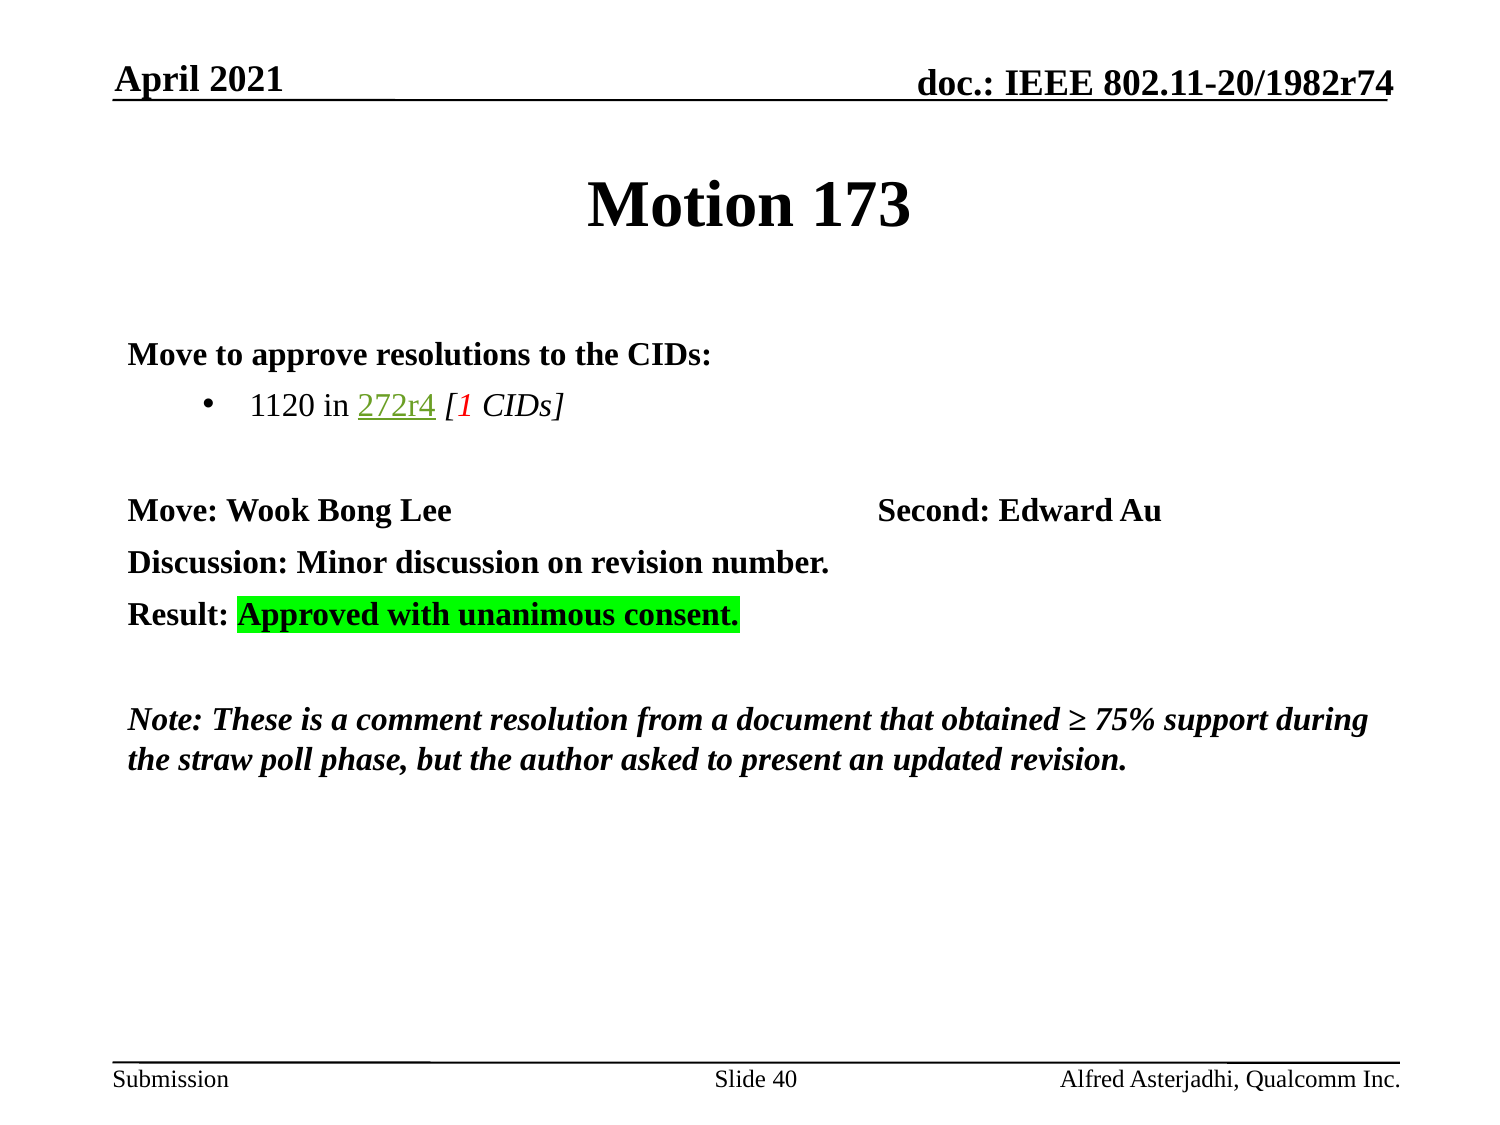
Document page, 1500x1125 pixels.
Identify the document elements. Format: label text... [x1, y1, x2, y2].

slide_number Slide 40 [712, 1061, 800, 1123]
title Motion 173 [112, 112, 1388, 288]
list Move to approve resolutions to the CIDs: 1120 in 272r4 [1 CIDs] Move: Wook Bong Lee Second: Edward Au Discussion: Minor discussion on revision number. Result: Approved with unanimous consent. Note: These is a comment resolution from a document that obtained ≥ 75% support during the straw poll phase, but the author asked to present an updated revision. [112, 324, 1388, 1000]
footer Alfred Asterjadhi, Qualcomm Inc. [878, 1061, 1402, 1093]
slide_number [114, 54, 423, 100]
